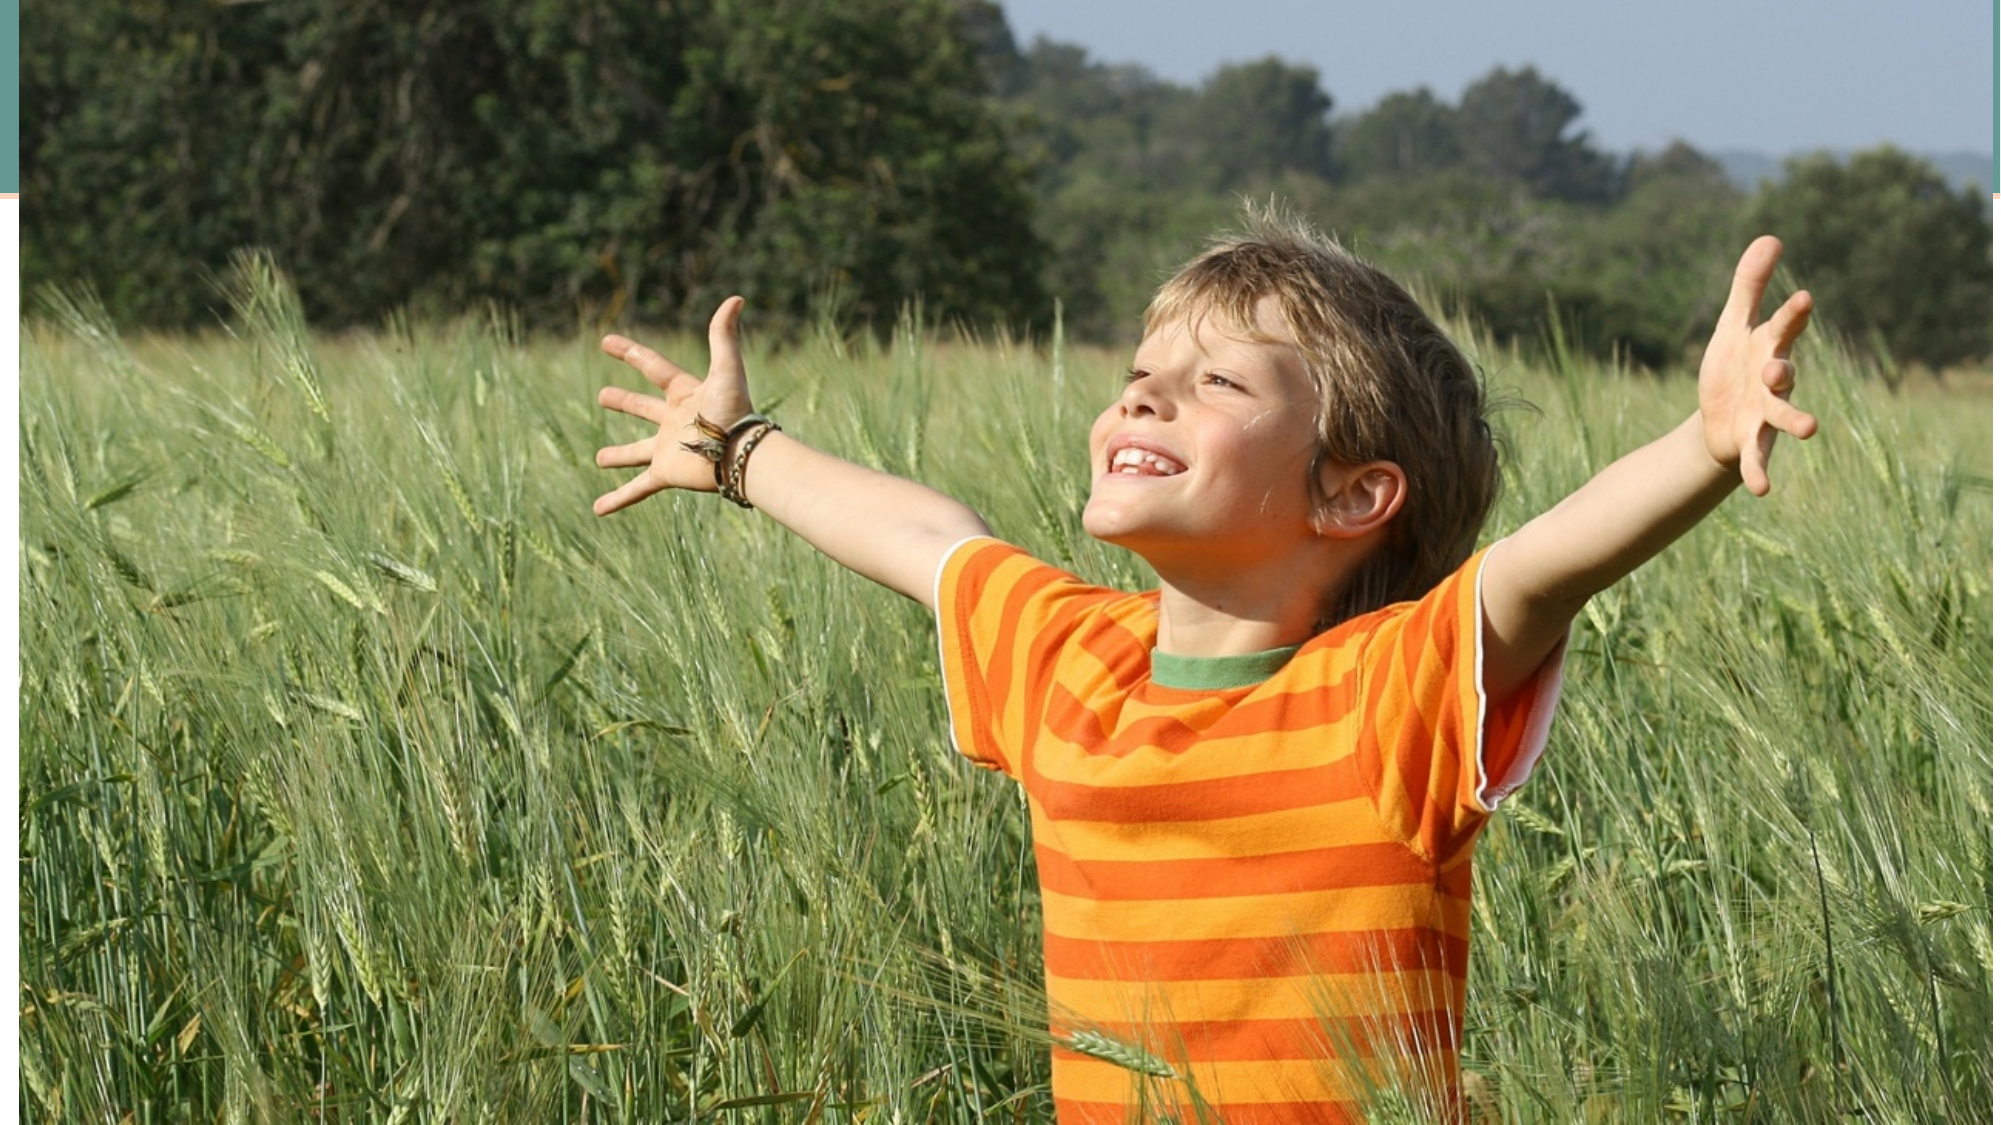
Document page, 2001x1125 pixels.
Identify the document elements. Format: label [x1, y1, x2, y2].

list [19, 0, 1993, 1125]
